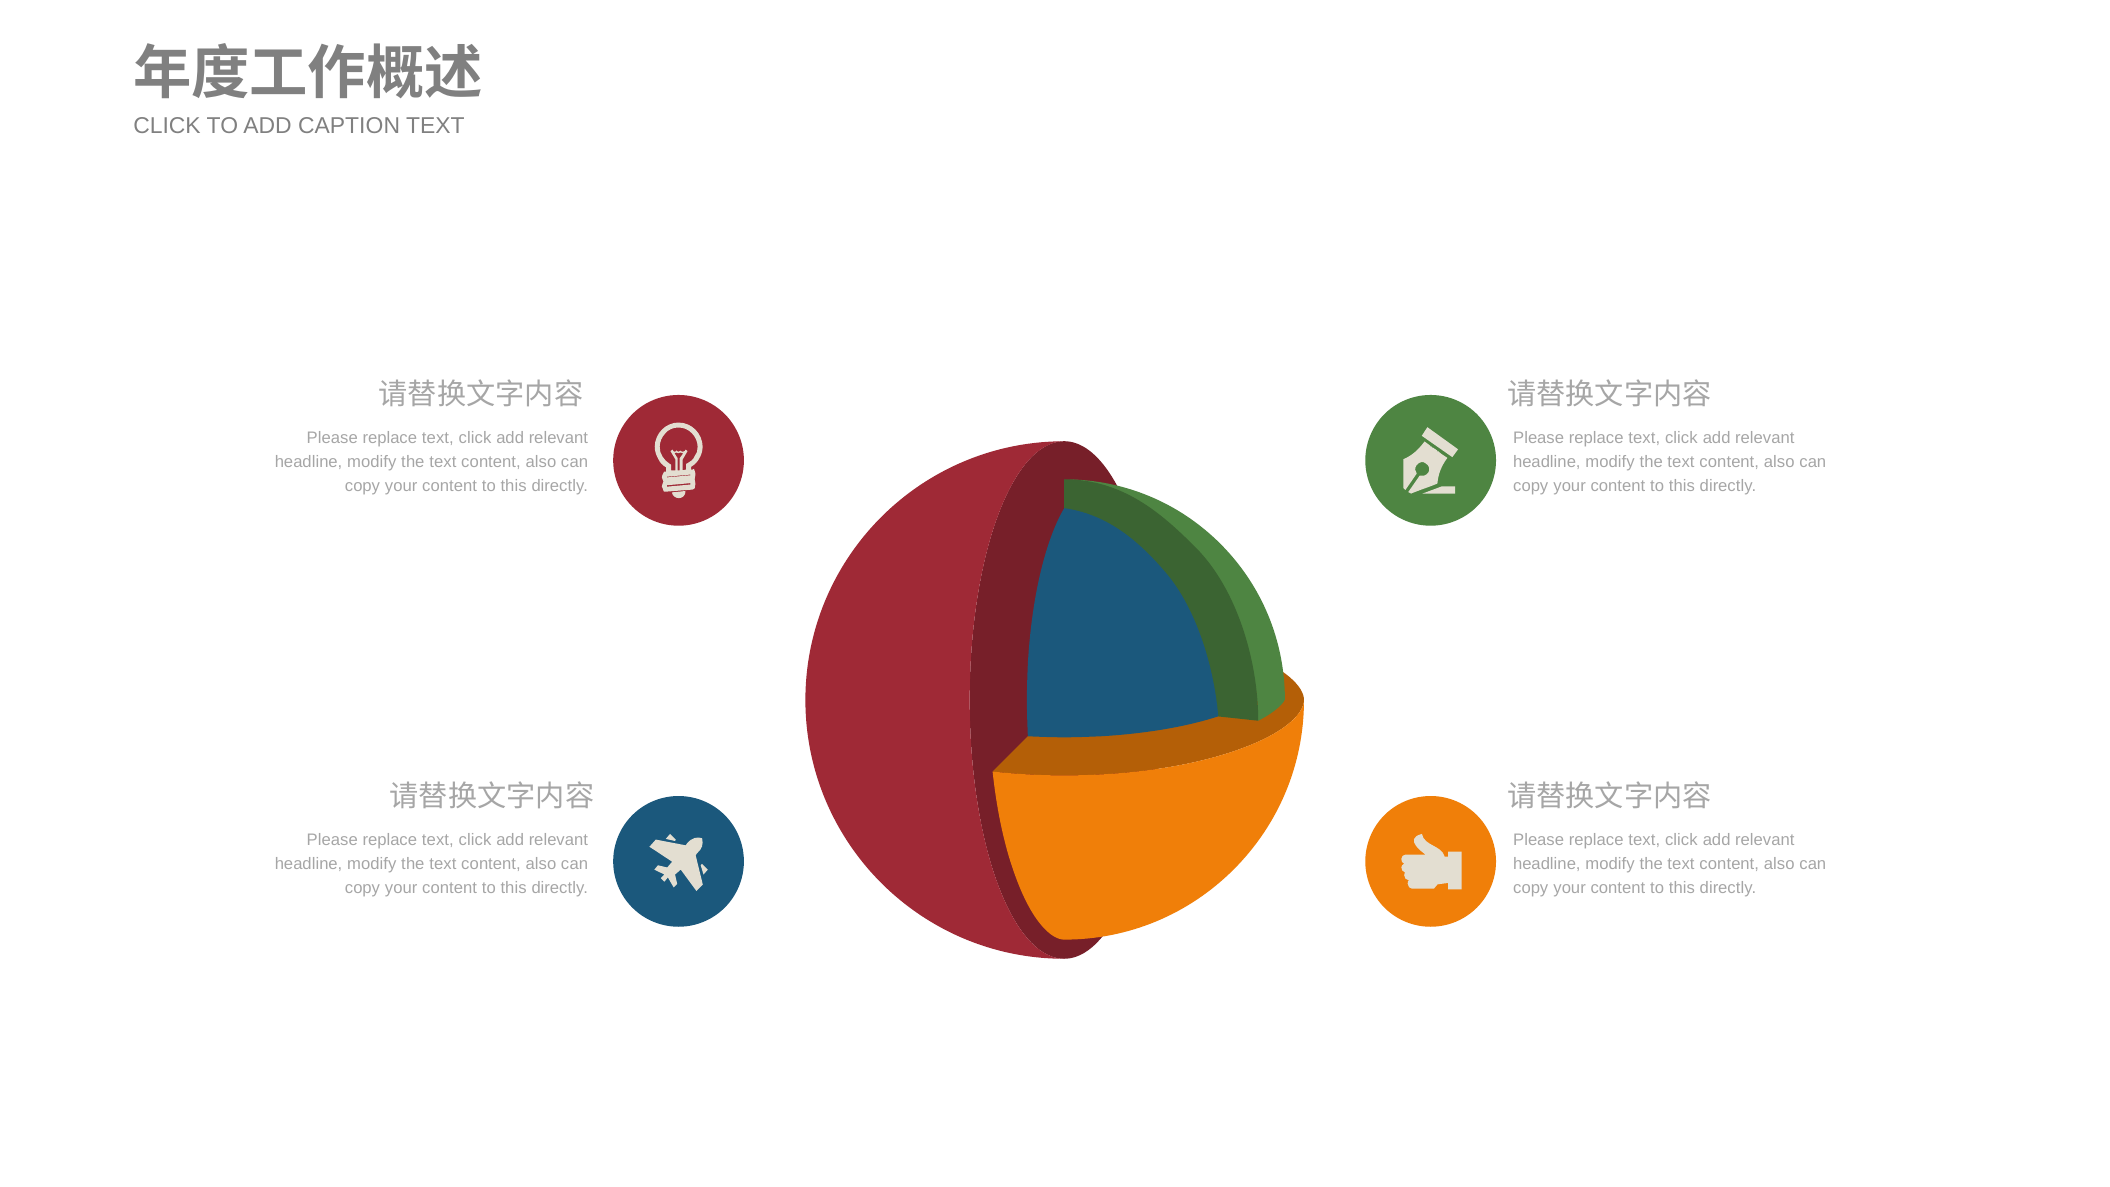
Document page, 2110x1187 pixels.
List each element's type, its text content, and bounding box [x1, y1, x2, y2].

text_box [238, 762, 611, 904]
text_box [613, 394, 744, 526]
text_box 年度工作概述 [133, 35, 513, 106]
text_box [613, 795, 744, 927]
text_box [1365, 394, 1497, 526]
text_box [238, 360, 604, 502]
text_box CLICK TO ADD CAPTION TEXT [133, 110, 513, 138]
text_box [1365, 795, 1497, 927]
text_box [1491, 360, 1864, 502]
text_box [1491, 762, 1864, 904]
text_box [805, 441, 1304, 959]
